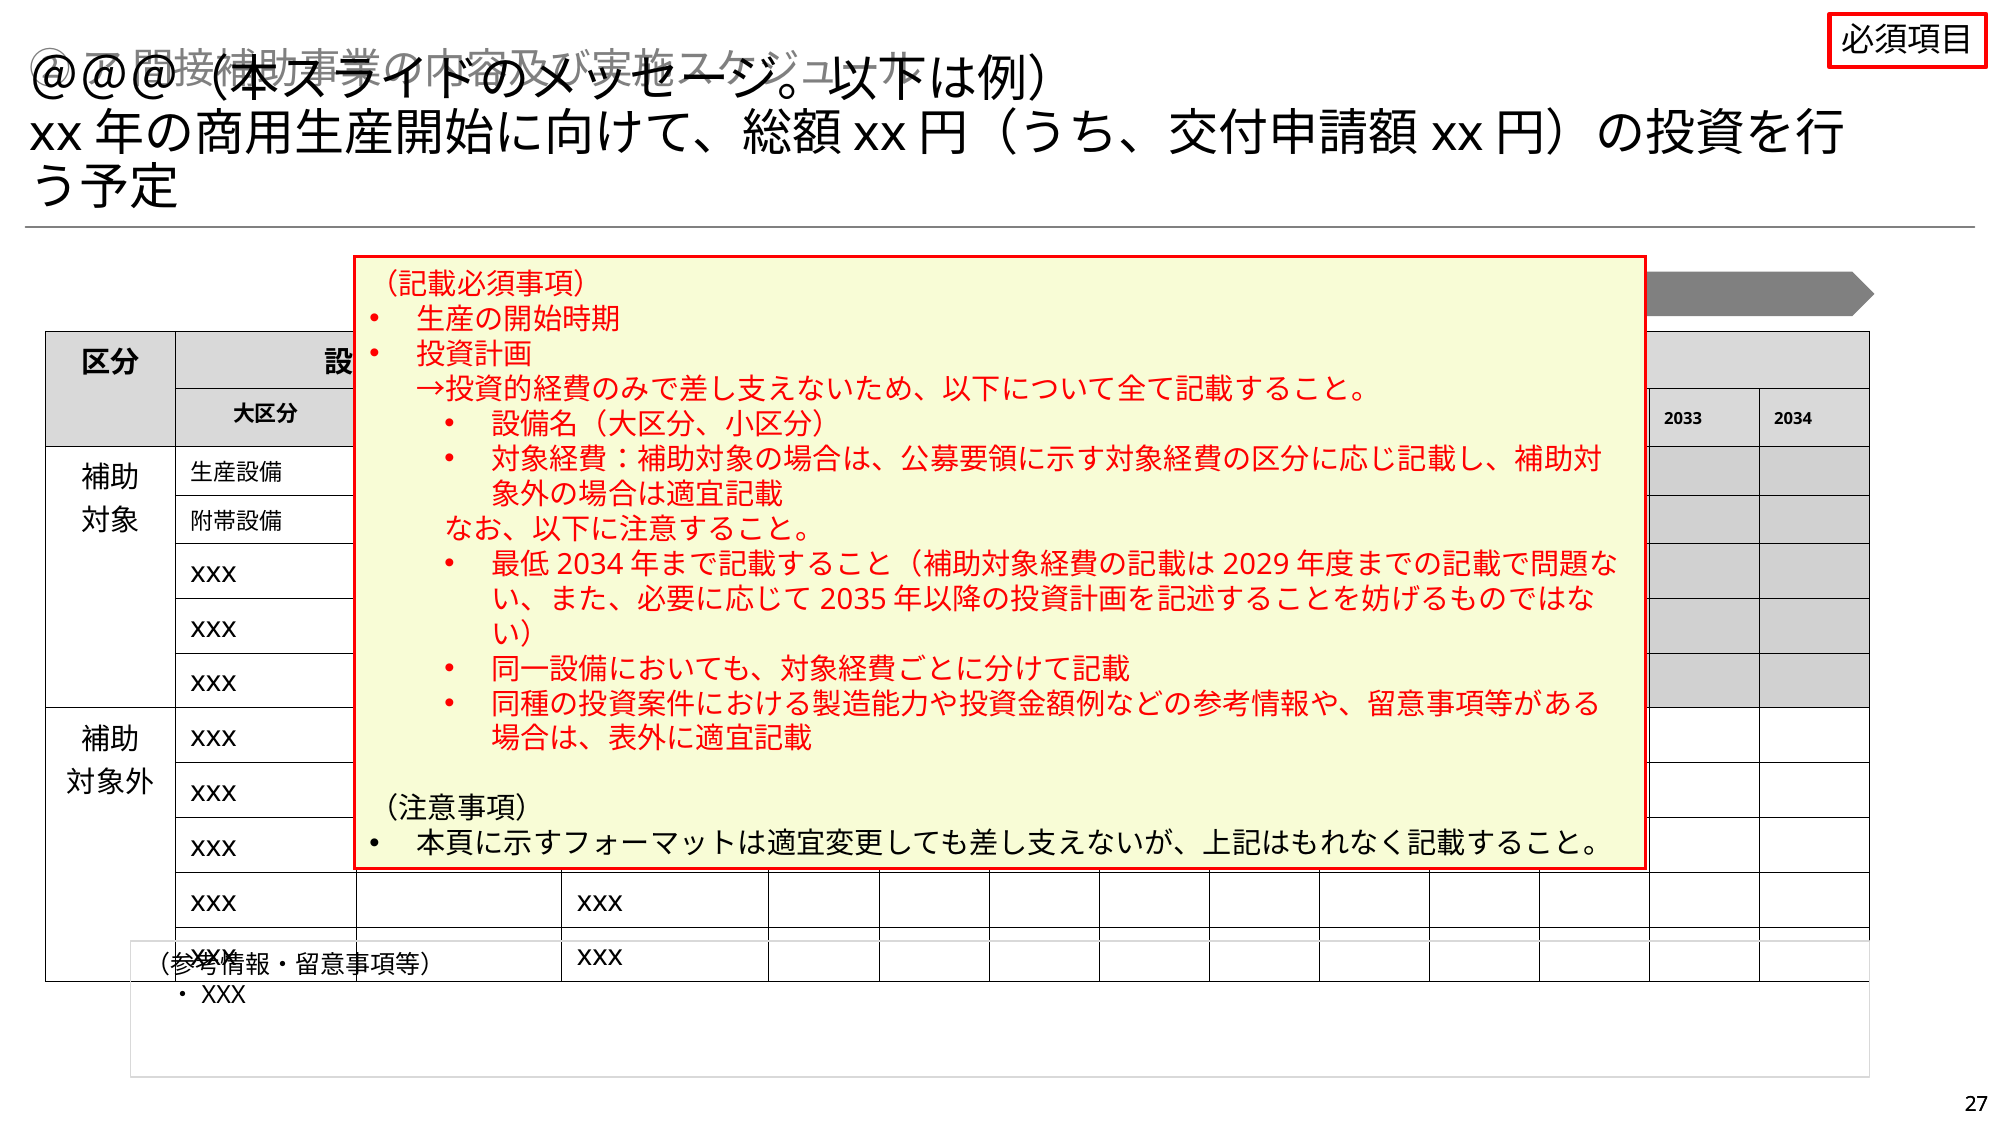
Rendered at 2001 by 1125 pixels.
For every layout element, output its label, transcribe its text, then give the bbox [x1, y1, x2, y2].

table_cell [1650, 873, 1759, 927]
table_cell [1430, 873, 1539, 927]
table_cell xxx [176, 599, 353, 653]
table_cell [357, 873, 561, 927]
table_cell 2033 [1650, 389, 1759, 446]
table_cell [1320, 873, 1429, 927]
table_cell [1100, 873, 1209, 927]
table_cell xxx [176, 818, 356, 872]
text_box ＠＠＠（本スライドのメッセージ。以下は例） xx年の商用生産開始に向けて、総額xx円（うち、交付申請額xx円）の投資を行う予定 [29, 53, 1875, 216]
table_cell xxx [176, 763, 353, 817]
table_cell [1760, 496, 1869, 543]
table_cell [1540, 928, 1649, 940]
table_cell [1650, 928, 1759, 940]
table_cell xxx [176, 708, 353, 762]
table_cell [1430, 928, 1539, 940]
table_cell [1760, 818, 1869, 872]
table_cell 補助 対象 [46, 447, 175, 707]
table_cell [990, 928, 1099, 940]
text_box ②ア 間接補助事業の内容及び実施スケジュール [29, 47, 1802, 53]
table_cell [880, 873, 989, 927]
table_cell [1210, 928, 1319, 940]
text_box 生産（20xx年度~） [1647, 271, 1875, 317]
table_cell 補助 対象外 [46, 708, 175, 981]
table_cell [880, 928, 989, 940]
table_cell xxx [176, 654, 353, 707]
table_cell [1760, 928, 1869, 940]
table_cell [1760, 654, 1869, 707]
table_cell [1650, 763, 1759, 817]
text_box 必須項目 [1829, 13, 1986, 68]
table_cell [990, 873, 1099, 927]
table_cell 大区分 [176, 389, 353, 446]
table_cell [1210, 873, 1319, 927]
table_header 年度（百万円） [1647, 332, 1869, 388]
table_cell [1540, 873, 1649, 927]
table_cell [1650, 599, 1759, 653]
table_cell [1650, 447, 1759, 495]
table_cell [1650, 654, 1759, 707]
table_cell [1760, 763, 1869, 817]
table_cell xxx [176, 928, 356, 940]
table_cell 生産設備 [176, 447, 353, 495]
table_cell [1760, 599, 1869, 653]
table_cell [1760, 544, 1869, 598]
table_cell [1320, 928, 1429, 940]
table_cell 附帯設備 [176, 496, 353, 543]
text_box （参考情報・留意事項等） ・XXX [129, 940, 1871, 1078]
table_cell [769, 873, 879, 927]
table_cell [1760, 873, 1869, 927]
text_box （記載必須事項） 生産の開始時期 投資計画 →投資的経費のみで差し支えないため、以下について全て記載すること。 設備名（大区分、小区分） 対象経費：補助対象の場合は、公募要領に示す対象経費の区分に応じ記載し、補助対象外の場合は適宜記載 なお、以下に注意すること。 最低2034年まで記載すること（補助対象経費の記載は2029年度までの記載で問題ない、また、必要に応じて2035年以降の投資計画を記述することを妨げるものではない） 同一設備においても、対象経費ごとに分けて記載 同種の投資案件における製造能力や投資金額例などの参考情報や、留意事項等がある場合は、表外に適宜記載 （注意事項） 本頁に示すフォーマットは適宜変更しても差し支えないが、上記はもれなく記載すること。 [353, 255, 1647, 870]
table_cell 2034 [1760, 389, 1869, 446]
table_cell [769, 928, 879, 940]
table_header 設備名 [176, 332, 353, 388]
table_header 区分 [46, 332, 175, 446]
table_cell [1760, 708, 1869, 762]
table_cell [1650, 496, 1759, 543]
table_cell [1100, 928, 1209, 940]
table_cell [1650, 708, 1759, 762]
table_cell xxx [562, 928, 768, 940]
table_cell [1650, 818, 1759, 872]
table_cell xxx [176, 544, 353, 598]
table_cell [1650, 544, 1759, 598]
table_cell [357, 928, 561, 940]
table_cell xxx [562, 873, 768, 927]
table_cell xxx [176, 873, 356, 927]
table_cell [1760, 447, 1869, 495]
